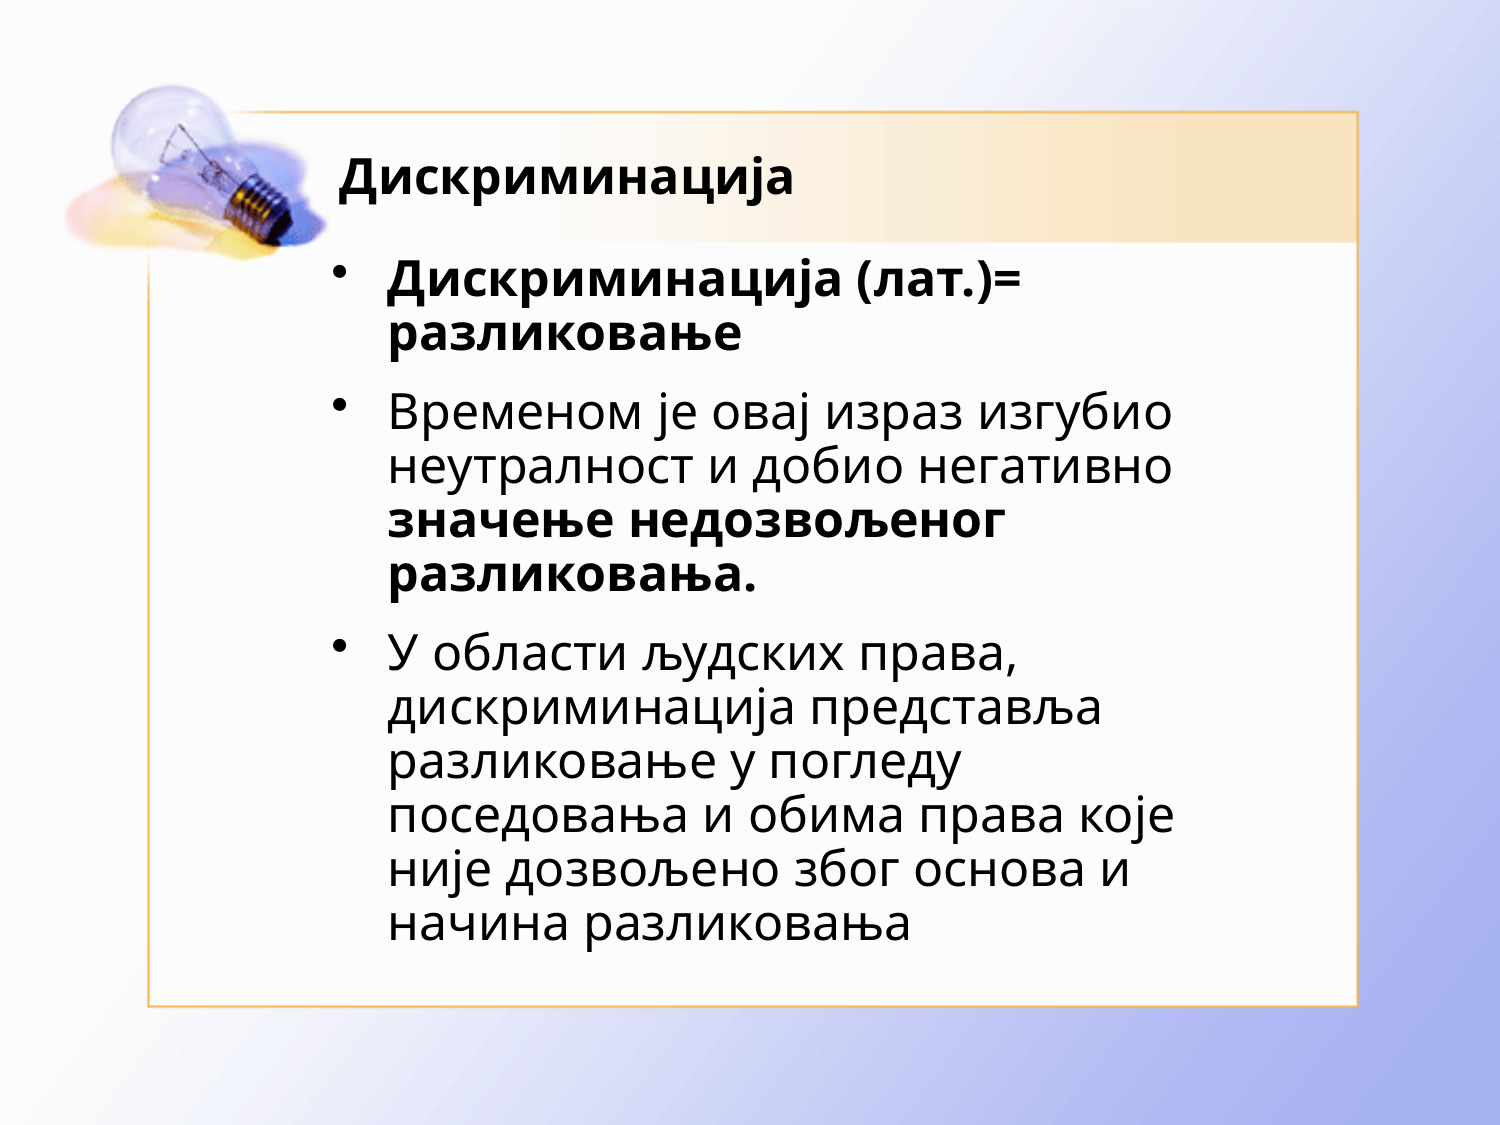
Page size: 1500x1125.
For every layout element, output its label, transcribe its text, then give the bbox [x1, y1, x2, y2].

picture [0, 0, 1500, 1125]
list Дискриминација (лат.)= разликовање Временом је овај израз изгубио неутралност и добио негативно значење недозвољеног разликовања. У области људских права, дискриминација представља разликовање у погледу поседовања и обима права које није дозвољено због основа и начина разликовања [316, 245, 1276, 926]
title Дискриминација [324, 134, 1276, 223]
